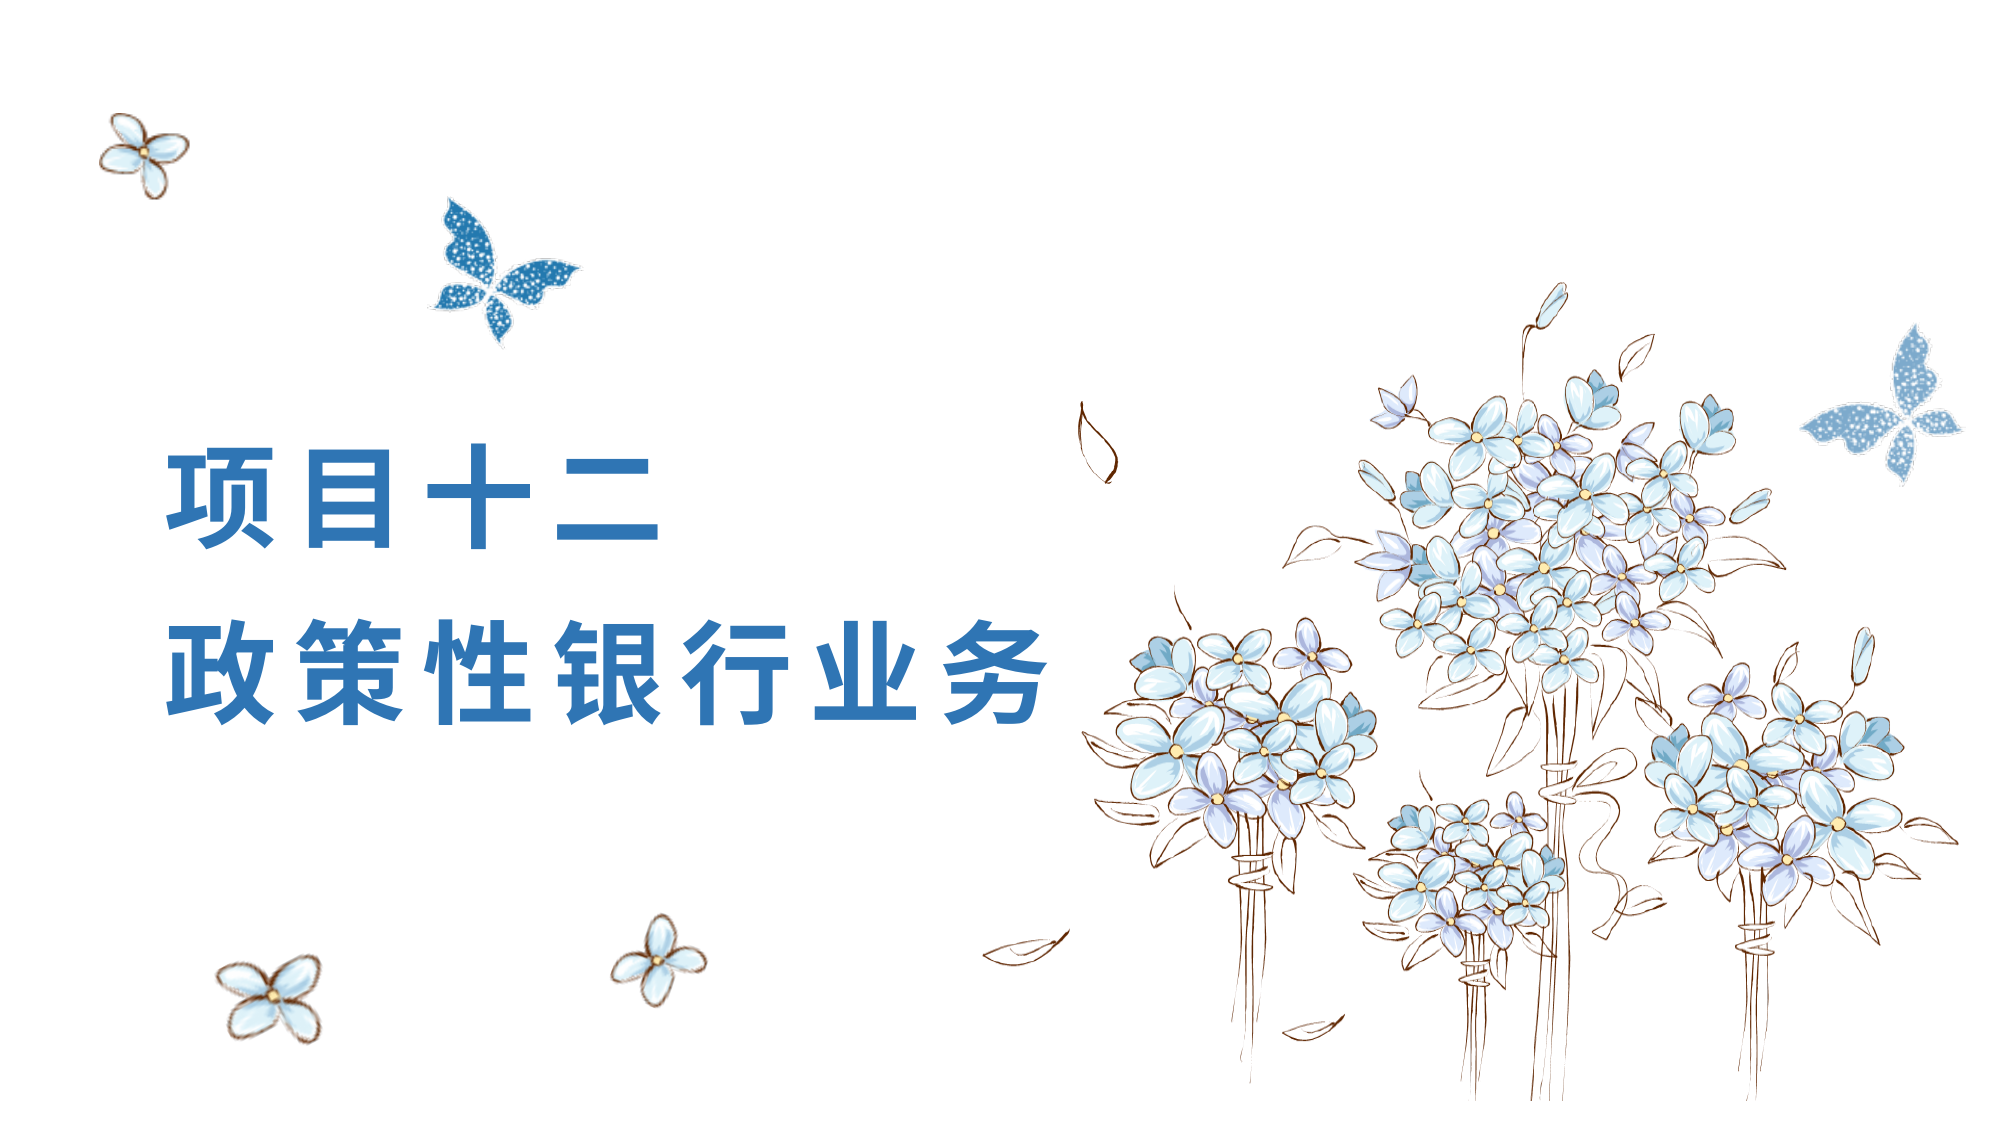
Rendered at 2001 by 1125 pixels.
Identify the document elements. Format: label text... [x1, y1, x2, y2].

picture [427, 196, 584, 350]
picture [201, 926, 353, 1075]
picture [99, 113, 192, 202]
picture [606, 904, 718, 1019]
picture [982, 282, 1966, 1101]
title 项目十二 政策性银行业务 [149, 405, 1121, 720]
